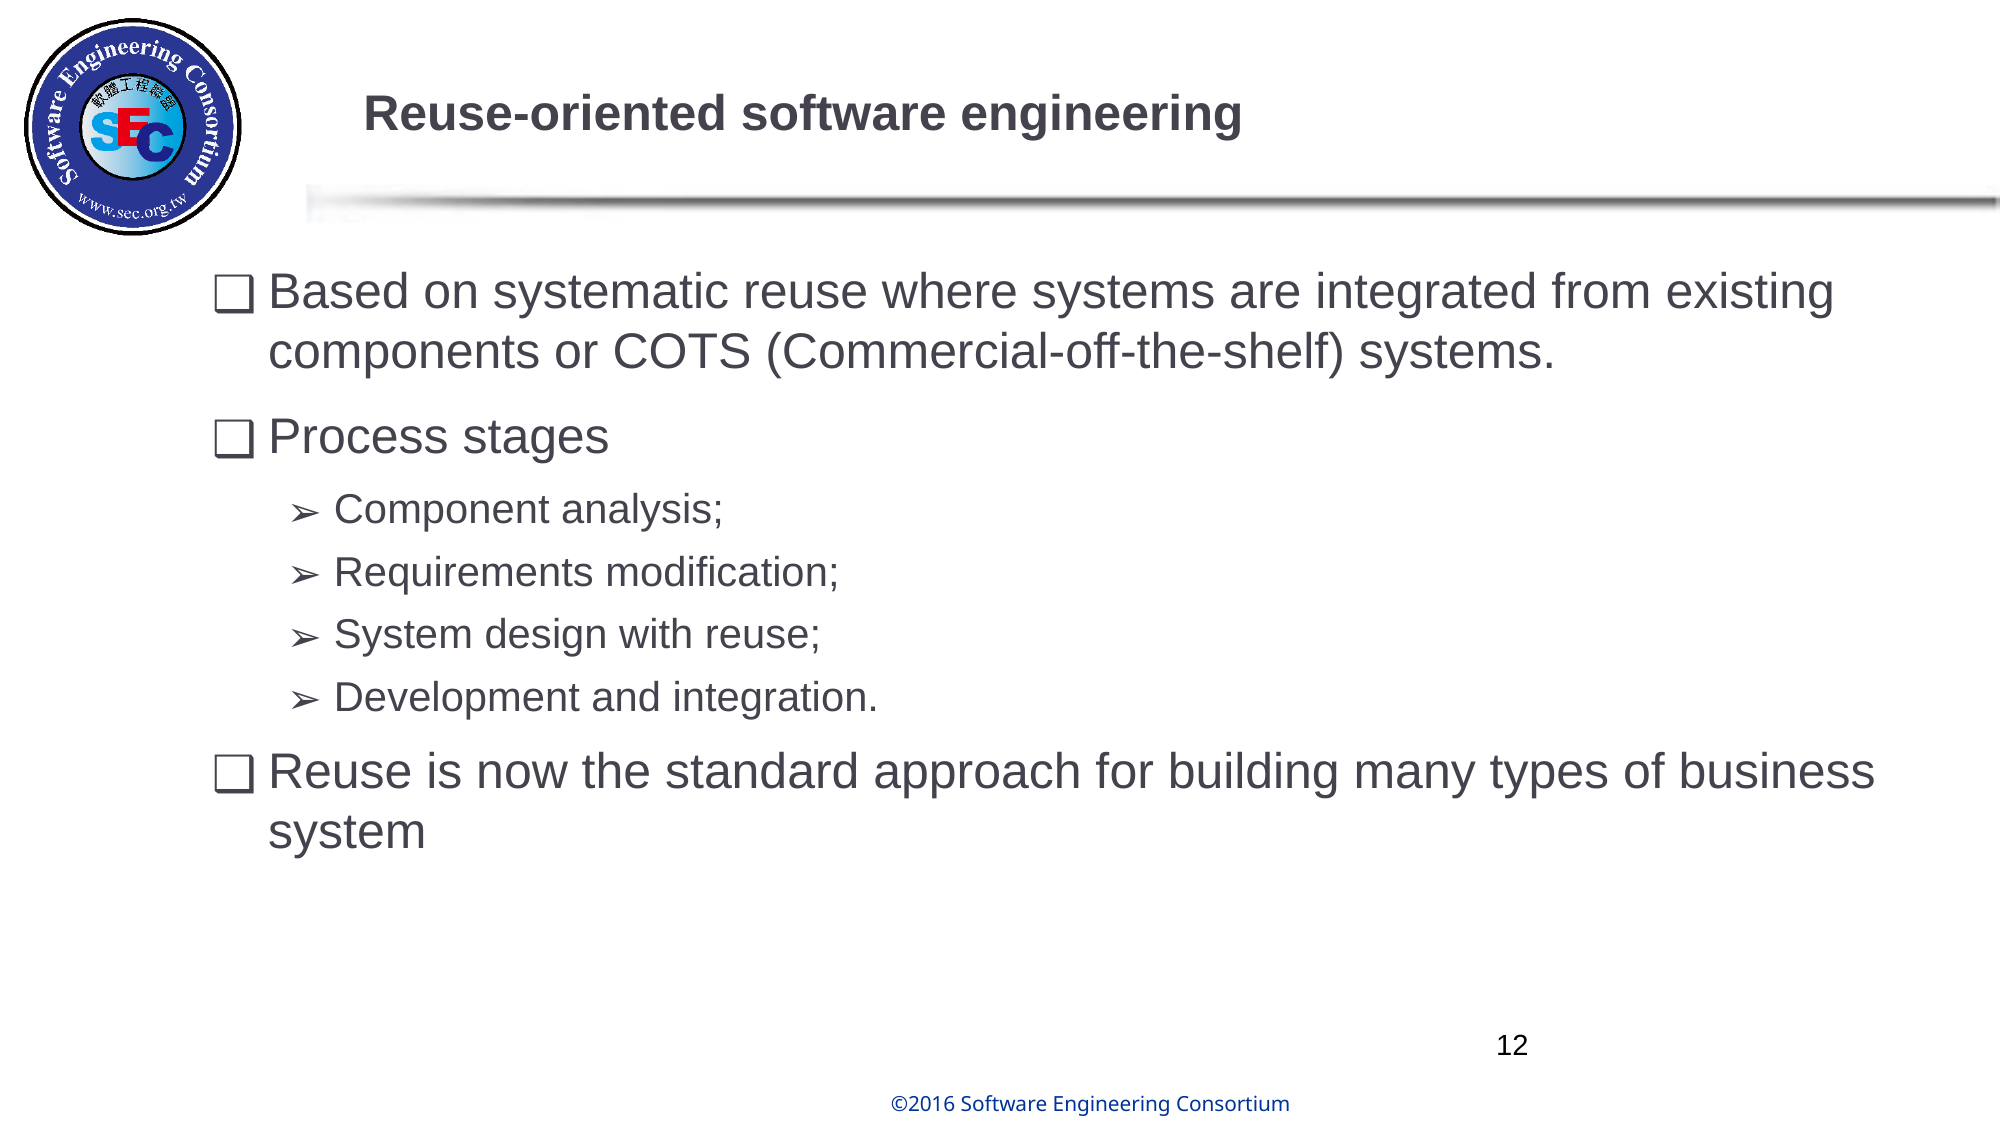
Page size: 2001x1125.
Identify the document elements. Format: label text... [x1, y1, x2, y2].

picture [306, 184, 2000, 223]
title Reuse-oriented software engineering [348, 42, 2000, 179]
picture [0, 0, 265, 259]
slide_number ‹#› [1481, 1019, 1898, 1094]
list Based on systematic reuse where systems are integrated from existing components or COTS (Commercial-off-the-shelf) systems. Process stages Component analysis; Requirements modification; System design with reuse; Development and integration. Reuse is now the standard approach for building many types of business system [196, 243, 1898, 1000]
